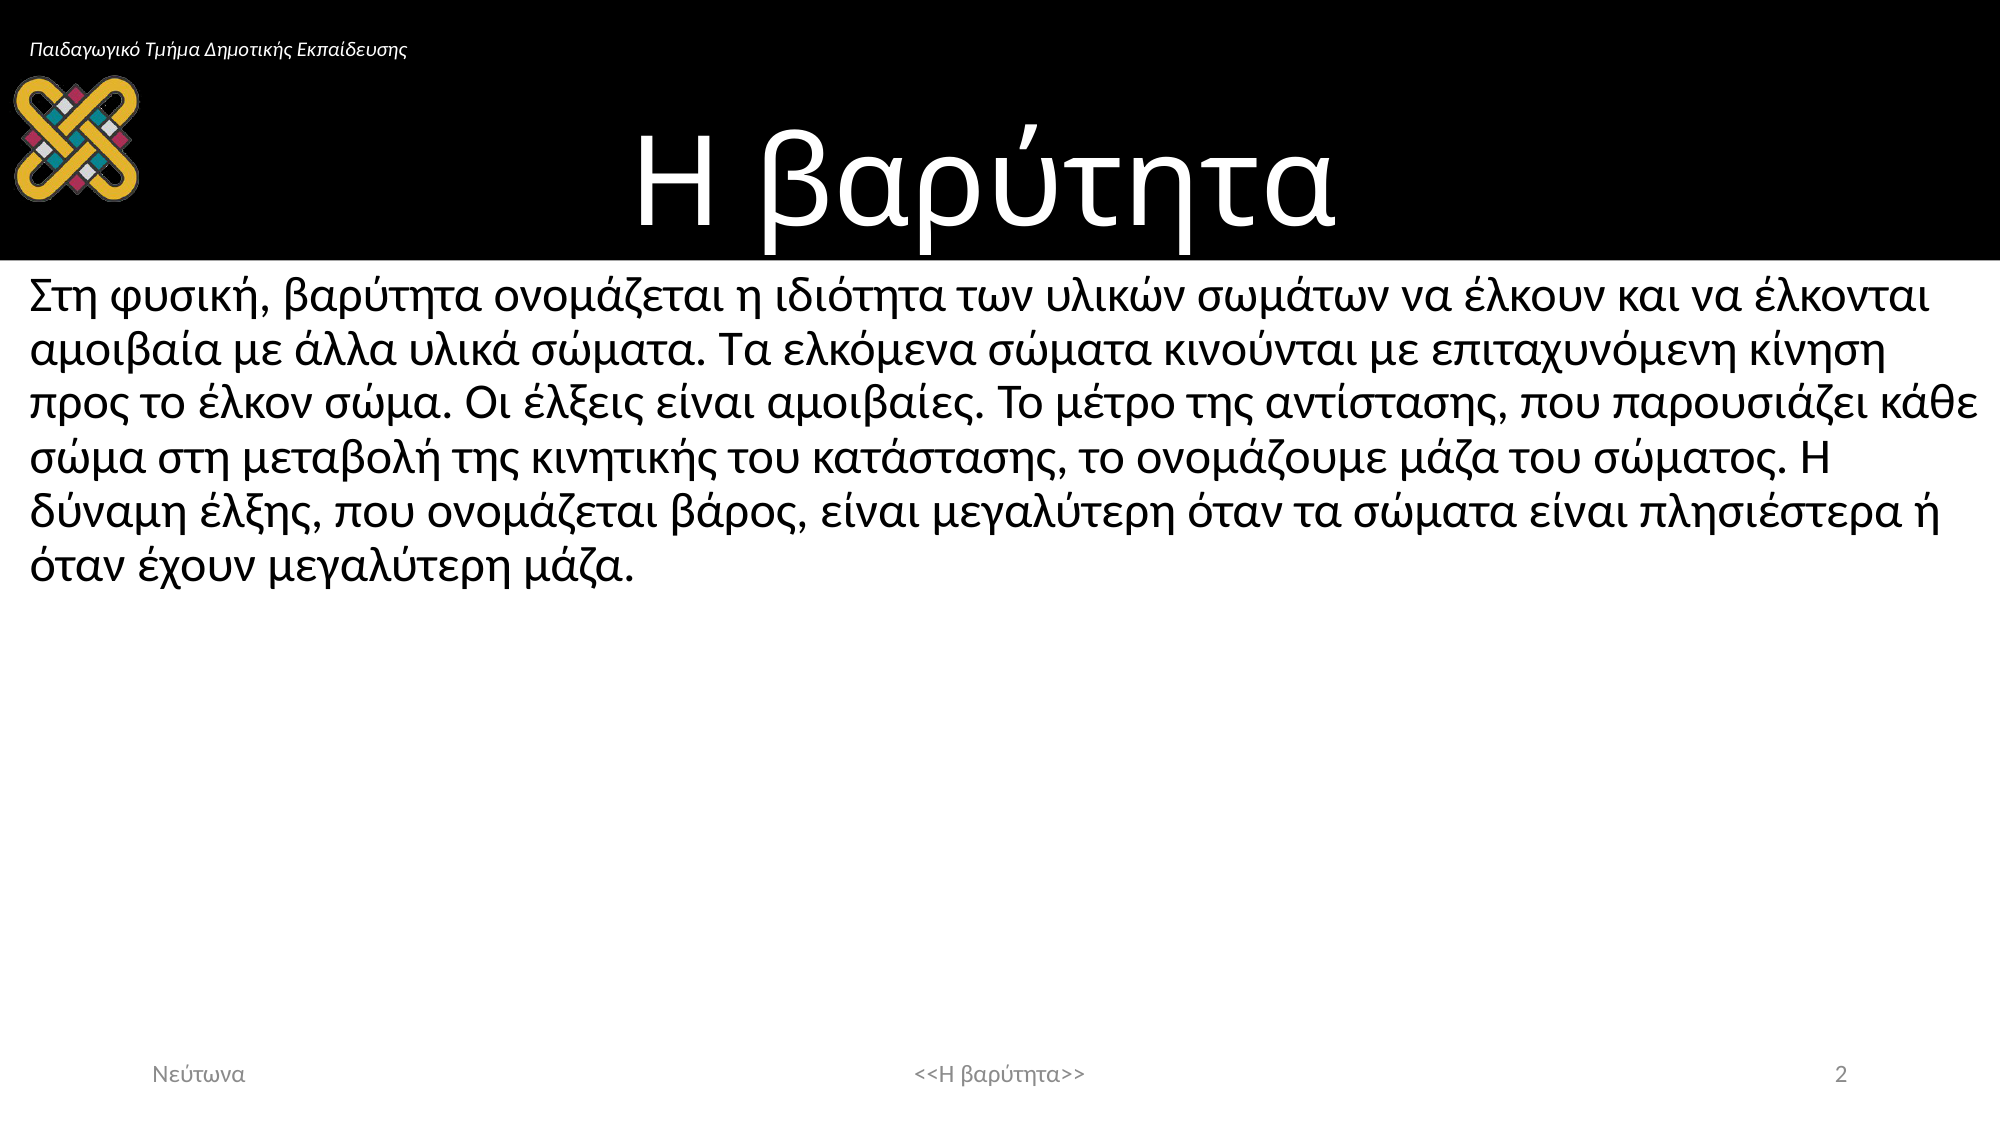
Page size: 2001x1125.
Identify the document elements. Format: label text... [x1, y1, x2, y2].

subtitle Στη φυσική, βαρύτητα ονομάζεται η ιδιότητα των υλικών σωμάτων να έλκουν και να έλκονται αμοιβαία με άλλα υλικά σώματα. Τα ελκόμενα σώματα κινούνται με επιταχυνόμενη κίνηση προς το έλκον σώμα. Οι έλξεις είναι αμοιβαίες. Το μέτρο της αντίστασης, που παρουσιάζει κάθε σώμα στη μεταβολή της κινητικής του κατάστασης, το ονομάζουμε μάζα του σώματος. Η δύναμη έλξης, που ονομάζεται βάρος, είναι μεγαλύτερη όταν τα σώματα είναι πλησιέστερα ή όταν έχουν μεγαλύτερη μάζα. [14, 260, 2000, 1103]
title Η βαρύτητα [0, 0, 2000, 261]
text_box Παιδαγωγικό Τμήμα Δημοτικής Εκπαίδευσης [14, 28, 502, 68]
picture [0, 62, 152, 215]
footer <<Η βαρύτητα>> [662, 1042, 1338, 1103]
slide_number 2 [1412, 1042, 1863, 1103]
slide_number Νεύτωνα [137, 1042, 588, 1103]
